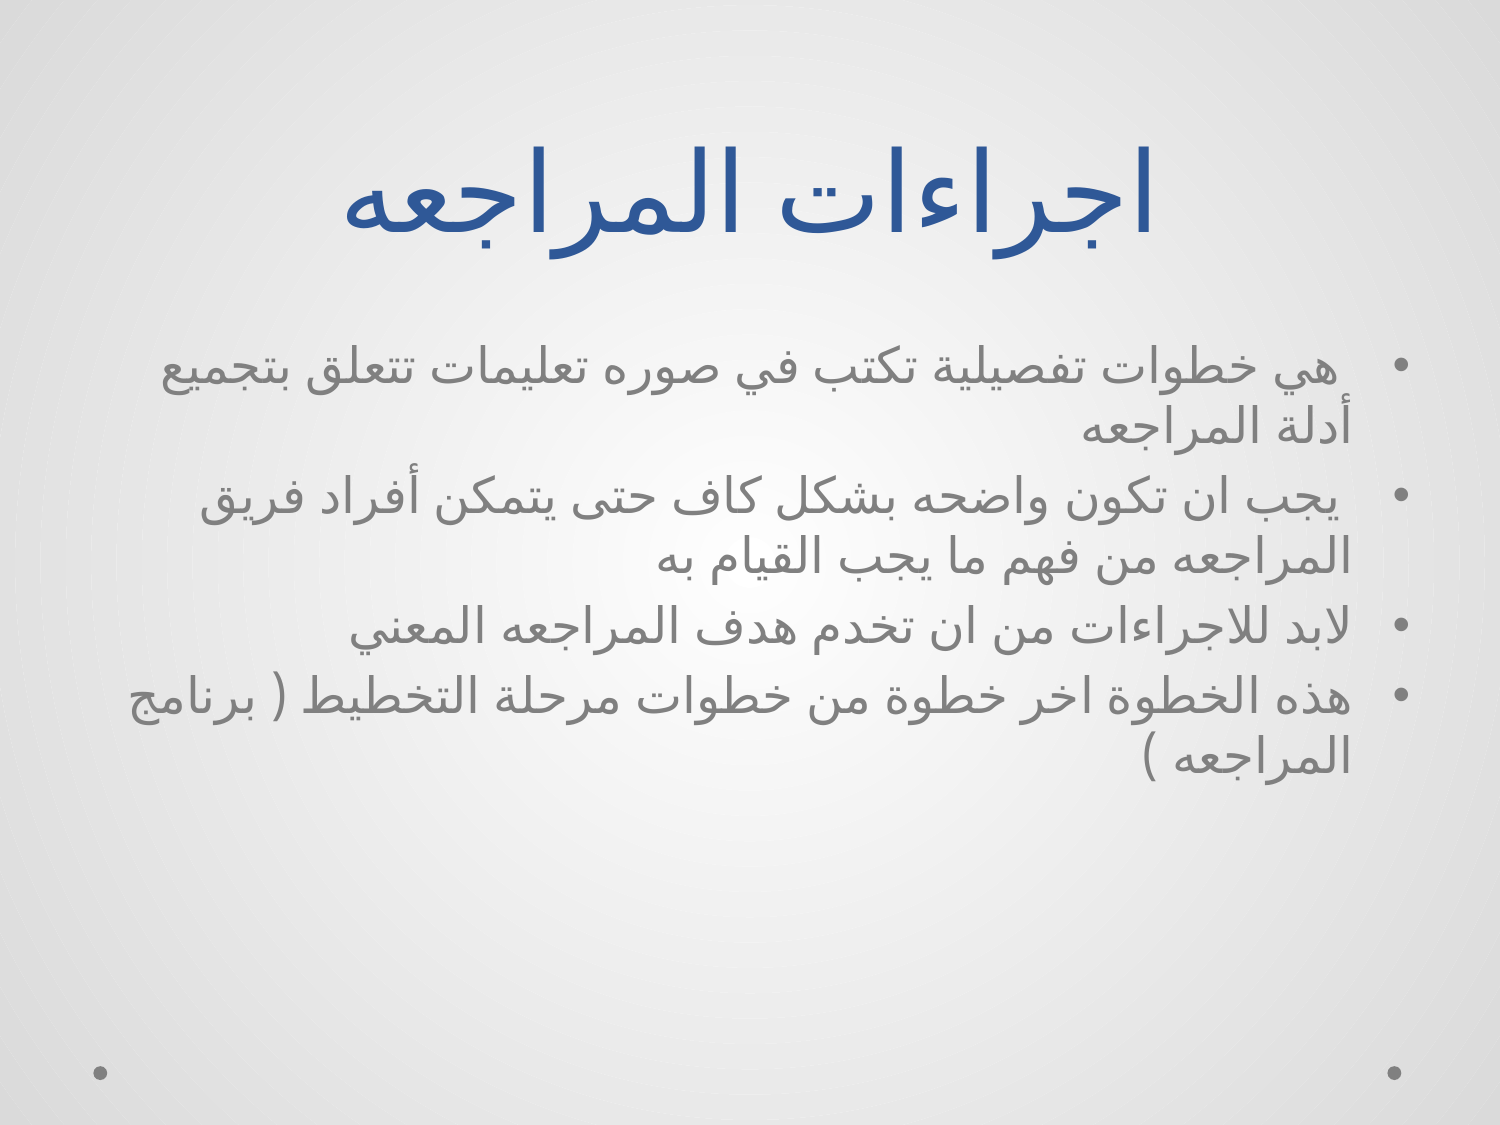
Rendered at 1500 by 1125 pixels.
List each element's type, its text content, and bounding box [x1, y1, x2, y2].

title اجراءات المراجعه [75, 0, 1425, 263]
list هي خطوات تفصيلية تكتب في صوره تعليمات تتعلق بتجميع أدلة المراجعه يجب ان تكون واضحه بشكل كاف حتى يتمكن أفراد فريق المراجعه من فهم ما يجب القيام به لابد للاجراءات من ان تخدم هدف المراجعه المعني هذه الخطوة اخر خطوة من خطوات مرحلة التخطيط ( برنامج المراجعه ) [75, 326, 1425, 1005]
